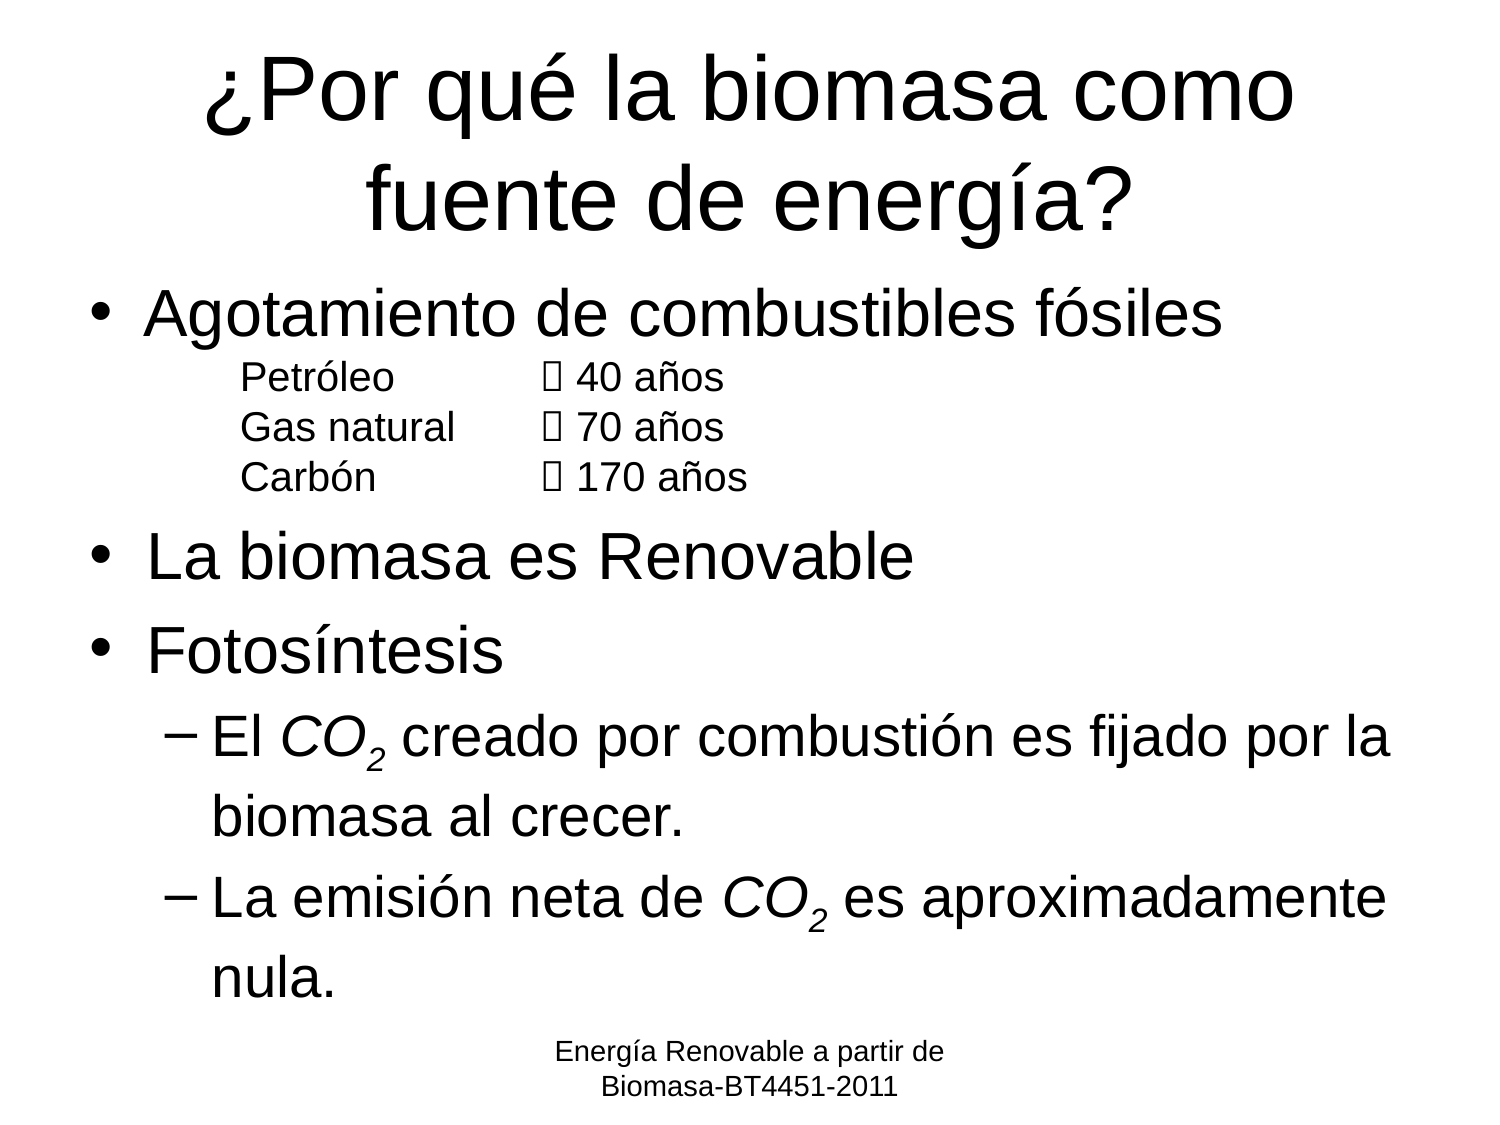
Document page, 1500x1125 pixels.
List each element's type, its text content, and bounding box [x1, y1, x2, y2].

footer Energía Renovable a partir de Biomasa-BT4451-2011 [512, 1024, 988, 1103]
title ¿Por qué la biomasa como fuente de energía? [74, 44, 1426, 233]
text_box Agotamiento de combustibles fósiles Petróleo  40 años Gas natural  70 años Carbón  170 años La biomasa es Renovable Fotosíntesis El CO2 creado por combustión es fijado por la biomasa al crecer. La emisión neta de CO2 es aproximadamente nula. [74, 262, 1425, 1006]
